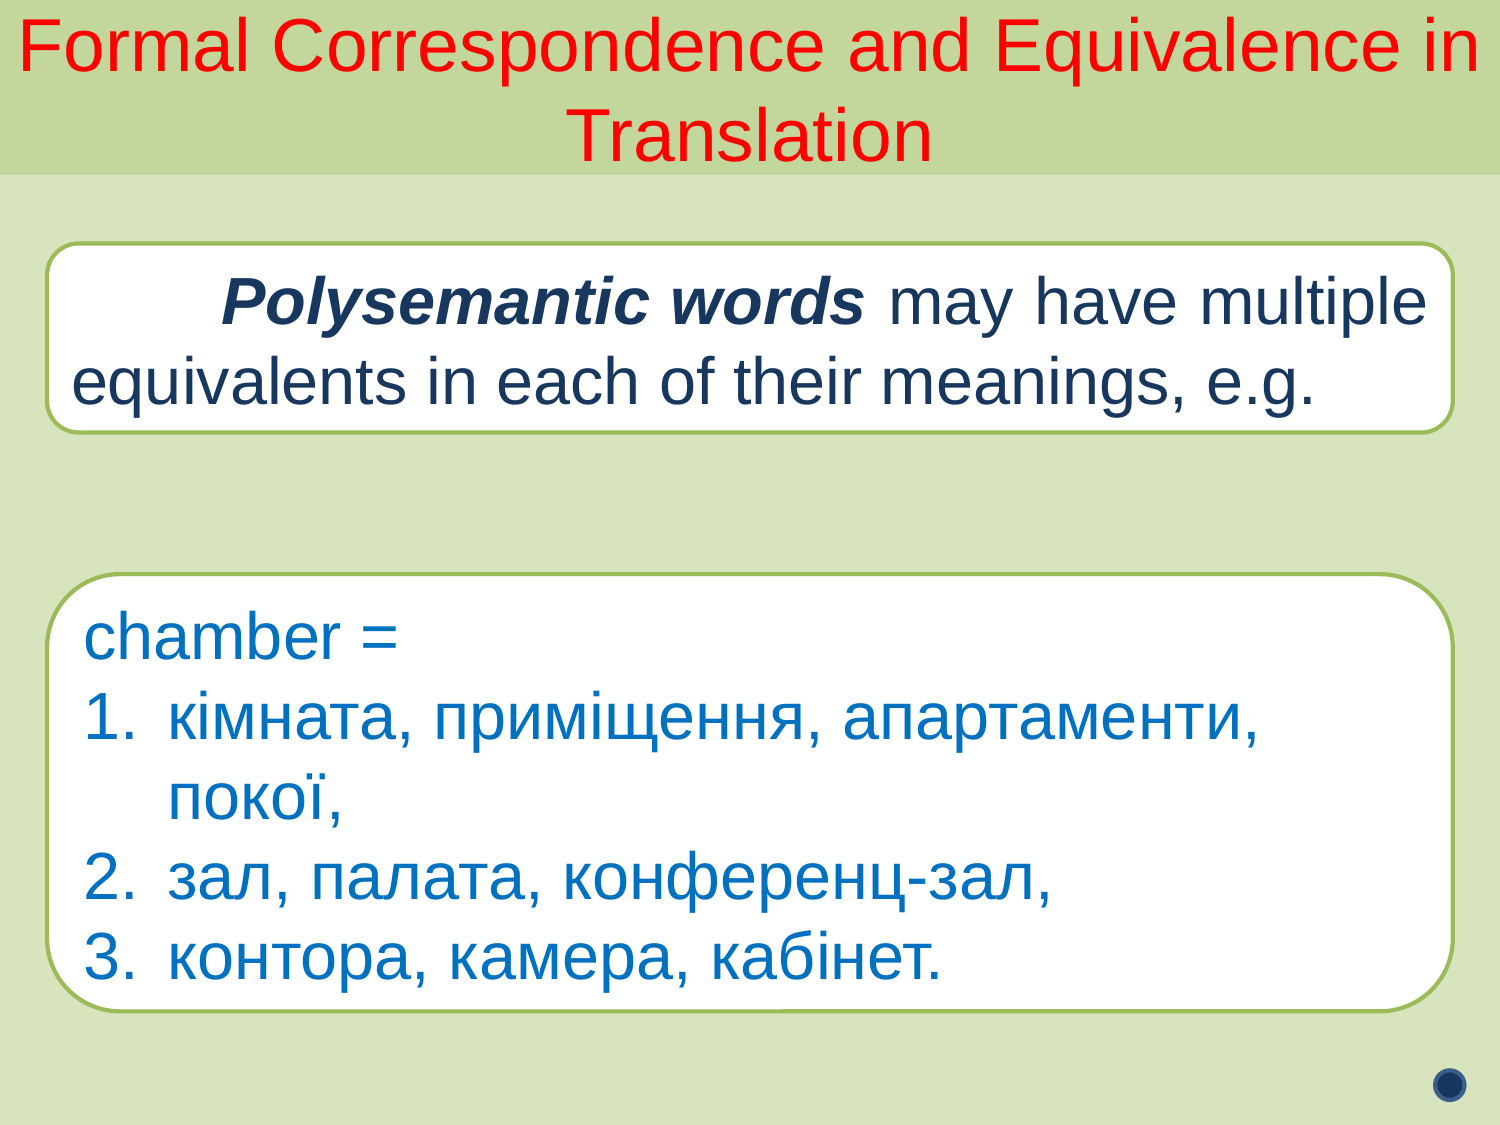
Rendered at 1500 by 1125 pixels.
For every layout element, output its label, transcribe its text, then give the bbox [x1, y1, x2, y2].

text_box chamber = кімната, приміщення, апартаменти, покої, зал, палата, конференц-зал, контора, камера, кабінет. [44, 572, 1455, 1014]
text_box [1433, 1068, 1467, 1103]
text_box Formal Correspondence and Equivalence in Translation [0, 0, 1500, 175]
text_box Polysemantic words may have multiple equivalents in each of their meanings, e.g. [44, 241, 1455, 435]
